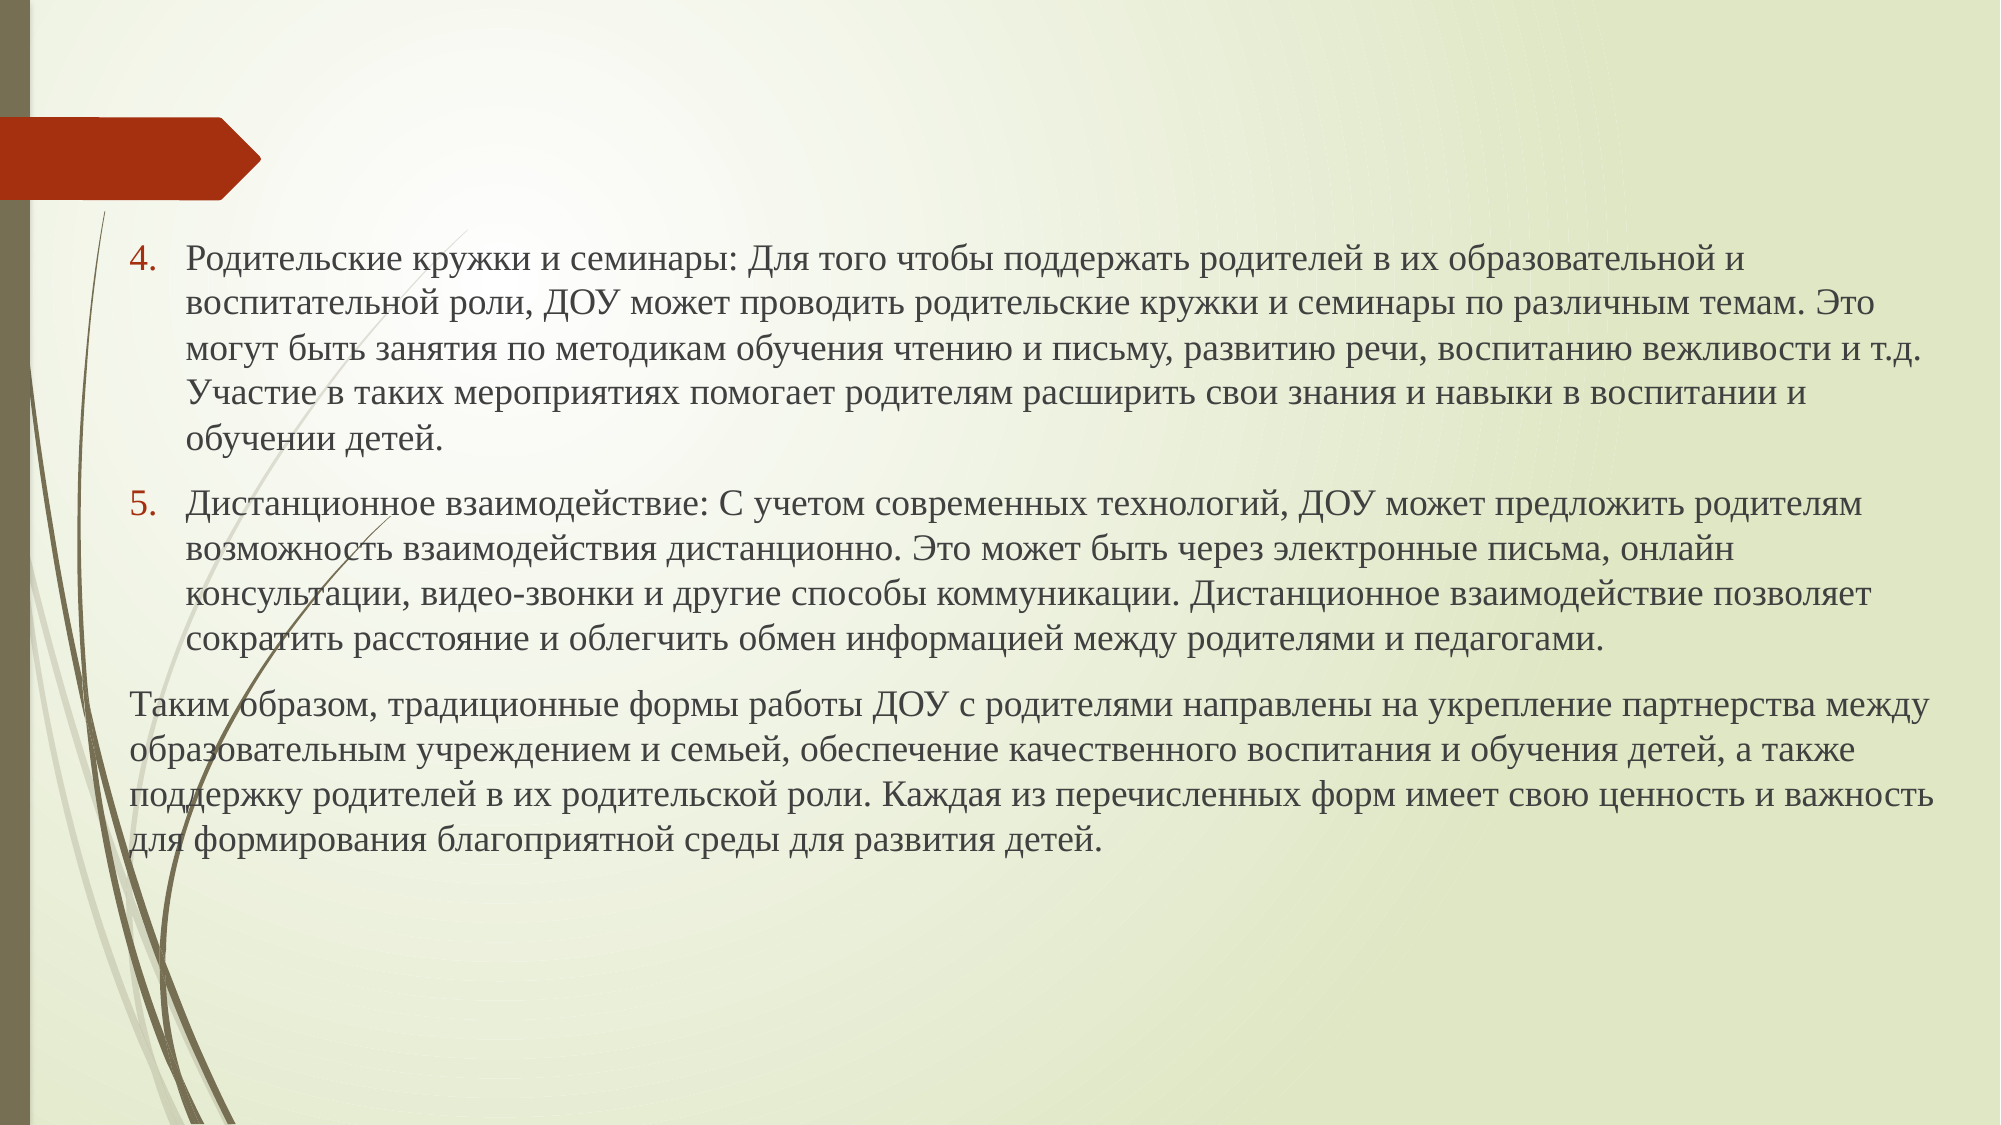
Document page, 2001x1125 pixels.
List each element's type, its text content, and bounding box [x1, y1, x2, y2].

list Родительские кружки и семинары: Для того чтобы поддержать родителей в их образовательной и воспитательной роли, ДОУ может проводить родительские кружки и семинары по различным темам. Это могут быть занятия по методикам обучения чтению и письму, развитию речи, воспитанию вежливости и т.д. Участие в таких мероприятиях помогает родителям расширить свои знания и навыки в воспитании и обучении детей. Дистанционное взаимодействие: С учетом современных технологий, ДОУ может предложить родителям возможность взаимодействия дистанционно. Это может быть через электронные письма, онлайн консультации, видео-звонки и другие способы коммуникации. Дистанционное взаимодействие позволяет сократить расстояние и облегчить обмен информацией между родителями и педагогами. Таким образом, традиционные формы работы ДОУ с родителями направлены на укрепление партнерства между образовательным учреждением и семьей, обеспечение качественного воспитания и обучения детей, а также поддержку родителей в их родительской роли. Каждая из перечисленных форм имеет свою ценность и важность для формирования благоприятной среды для развития детей. [114, 224, 1962, 1095]
